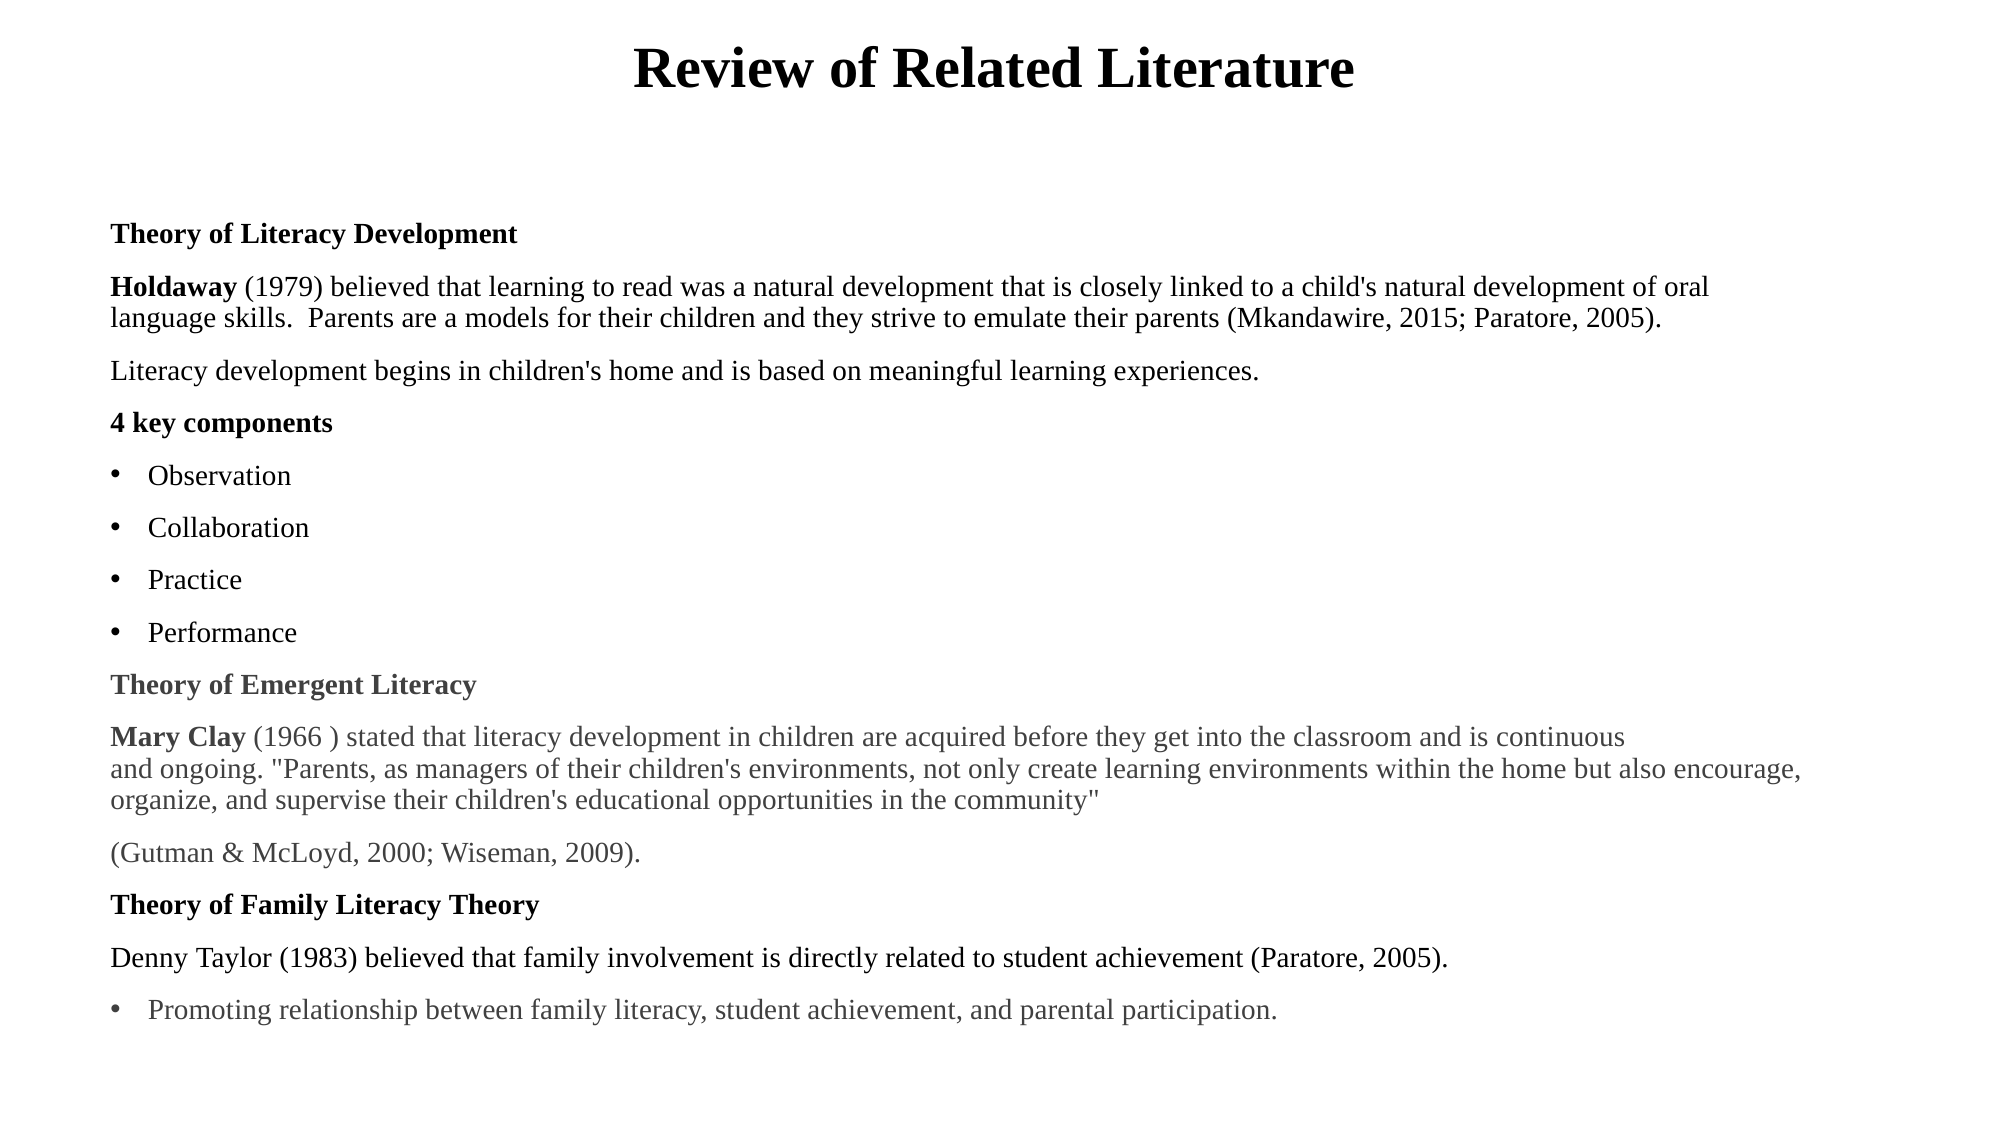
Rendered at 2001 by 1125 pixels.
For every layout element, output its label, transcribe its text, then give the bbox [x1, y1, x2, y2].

list Theory of Literacy Development Holdaway (1979) believed that learning to read was a natural development that is closely linked to a child's natural development of oral language skills. Parents are a models for their children and they strive to emulate their parents (Mkandawire, 2015; Paratore, 2005). Literacy development begins in children's home and is based on meaningful learning experiences. 4 key components Observation Collaboration Practice Performance Theory of Emergent Literacy Mary Clay (1966 ) stated that literacy development in children are acquired before they get into the classroom and is continuous and ongoing. "Parents, as managers of their children's environments, not only create learning environments within the home but also encourage, organize, and supervise their children's educational opportunities in the community" (Gutman & McLoyd, 2000; Wiseman, 2009). Theory of Family Literacy Theory Denny Taylor (1983) believed that family involvement is directly related to student achievement (Paratore, 2005). Promoting relationship between family literacy, student achievement, and parental participation. [95, 211, 1829, 1125]
title Review of Related Literature [131, 0, 1859, 138]
